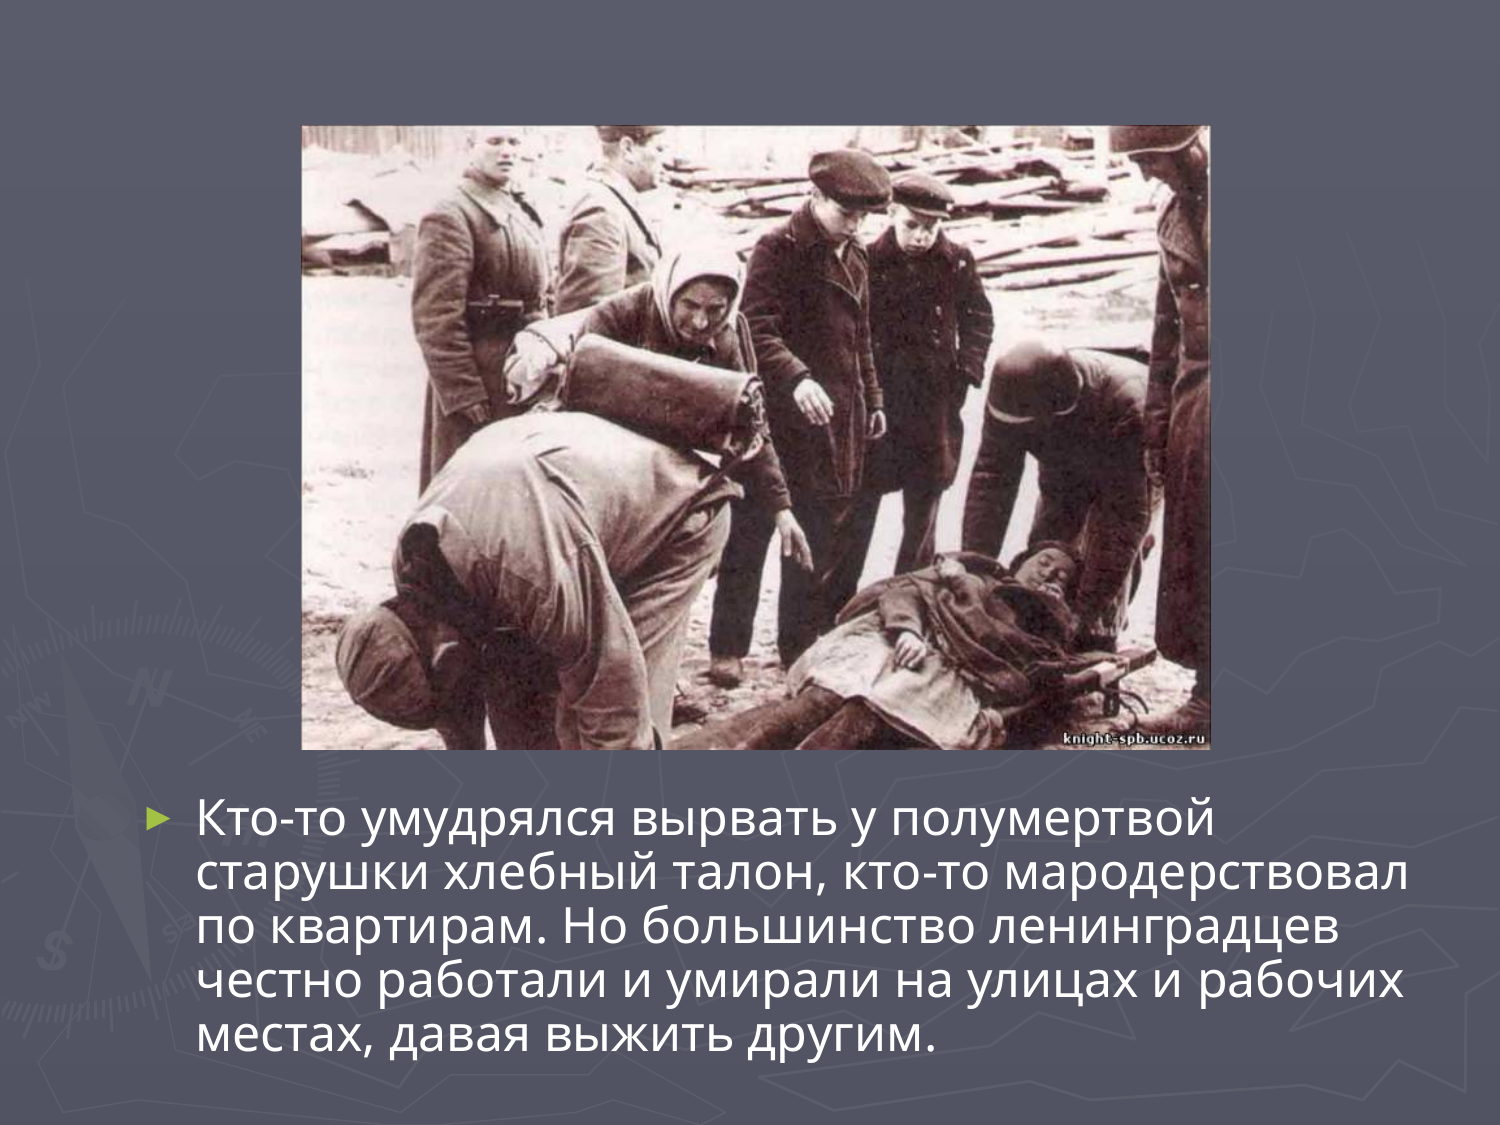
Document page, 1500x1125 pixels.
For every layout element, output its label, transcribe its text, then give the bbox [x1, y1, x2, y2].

list Кто-то умудрялся вырвать у полумертвой старушки хлебный талон, кто-то мародерствовал по квартирам. Но большинство ленинградцев честно работали и умирали на улицах и рабочих местах, давая выжить другим. [123, 784, 1451, 1067]
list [300, 125, 1211, 750]
